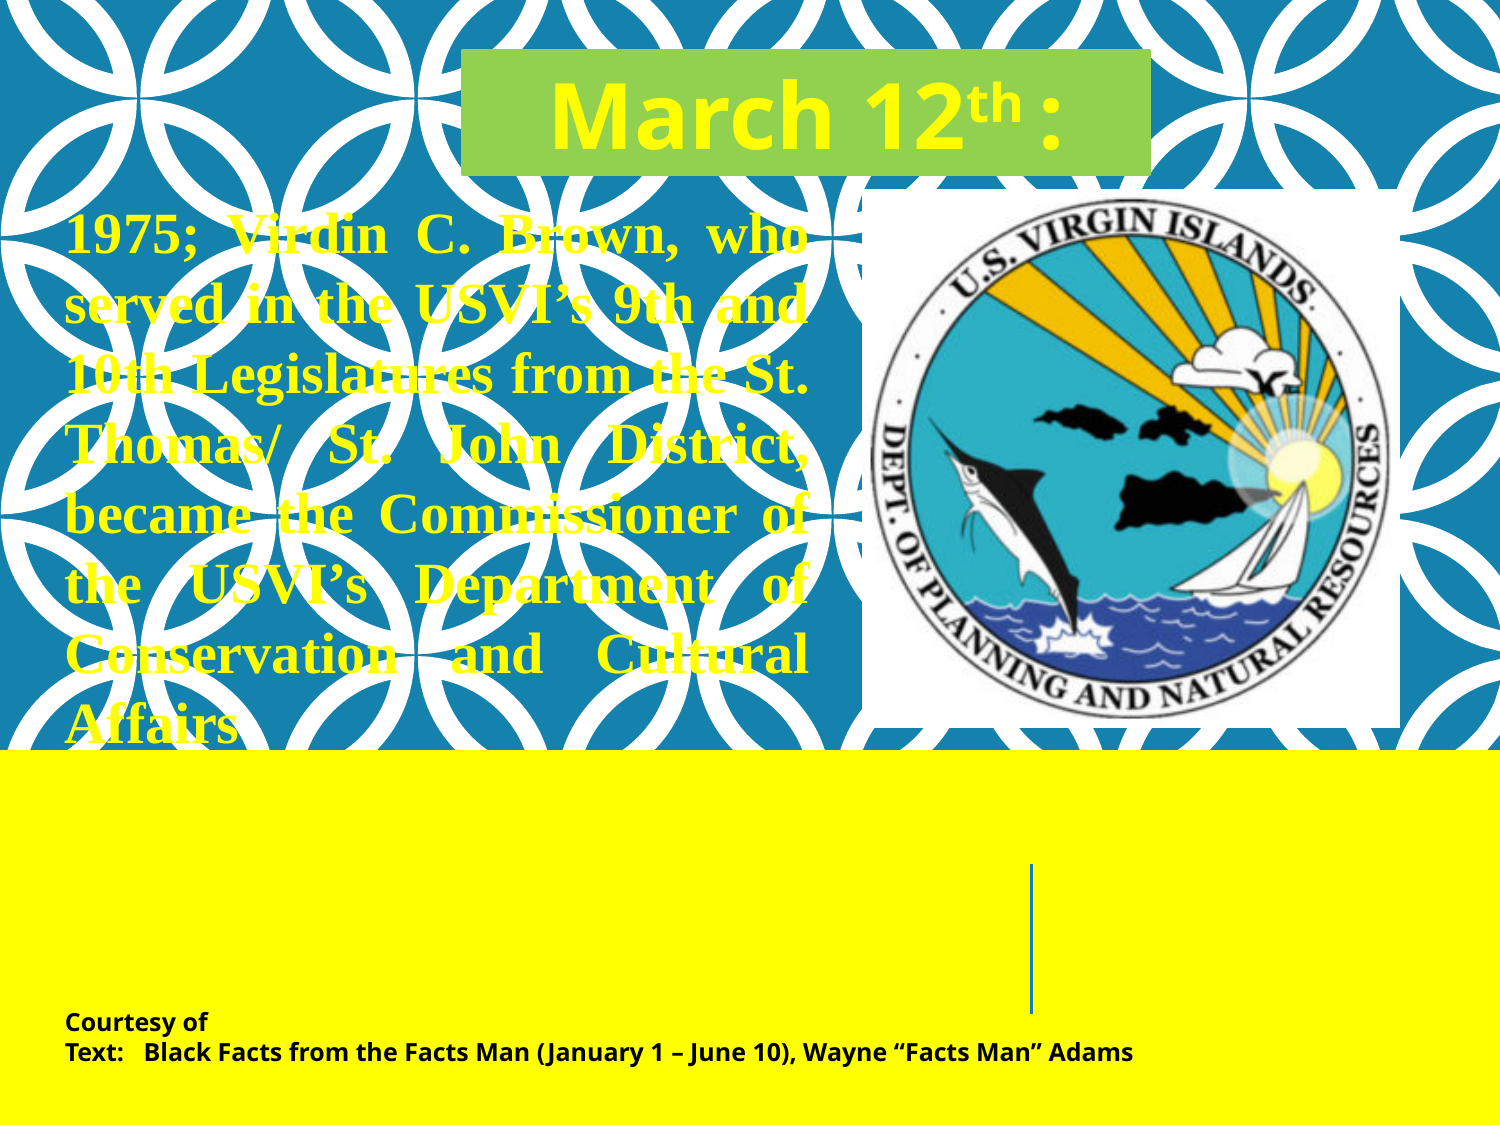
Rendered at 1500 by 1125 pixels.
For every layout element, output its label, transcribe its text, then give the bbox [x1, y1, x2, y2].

text_box 1975; Virdin C. Brown, who served in the USVI’s 9th and 10th Legislatures from the St. Thomas/ St. John District, became the Commissioner of the USVI’s Department of Conservation and Cultural Affairs [50, 187, 825, 762]
text_box Courtesy of Text: Black Facts from the Facts Man (January 1 – June 10), Wayne “Facts Man” Adams [50, 999, 1438, 1074]
picture [862, 189, 1401, 728]
text_box March 12th : [461, 49, 1151, 176]
